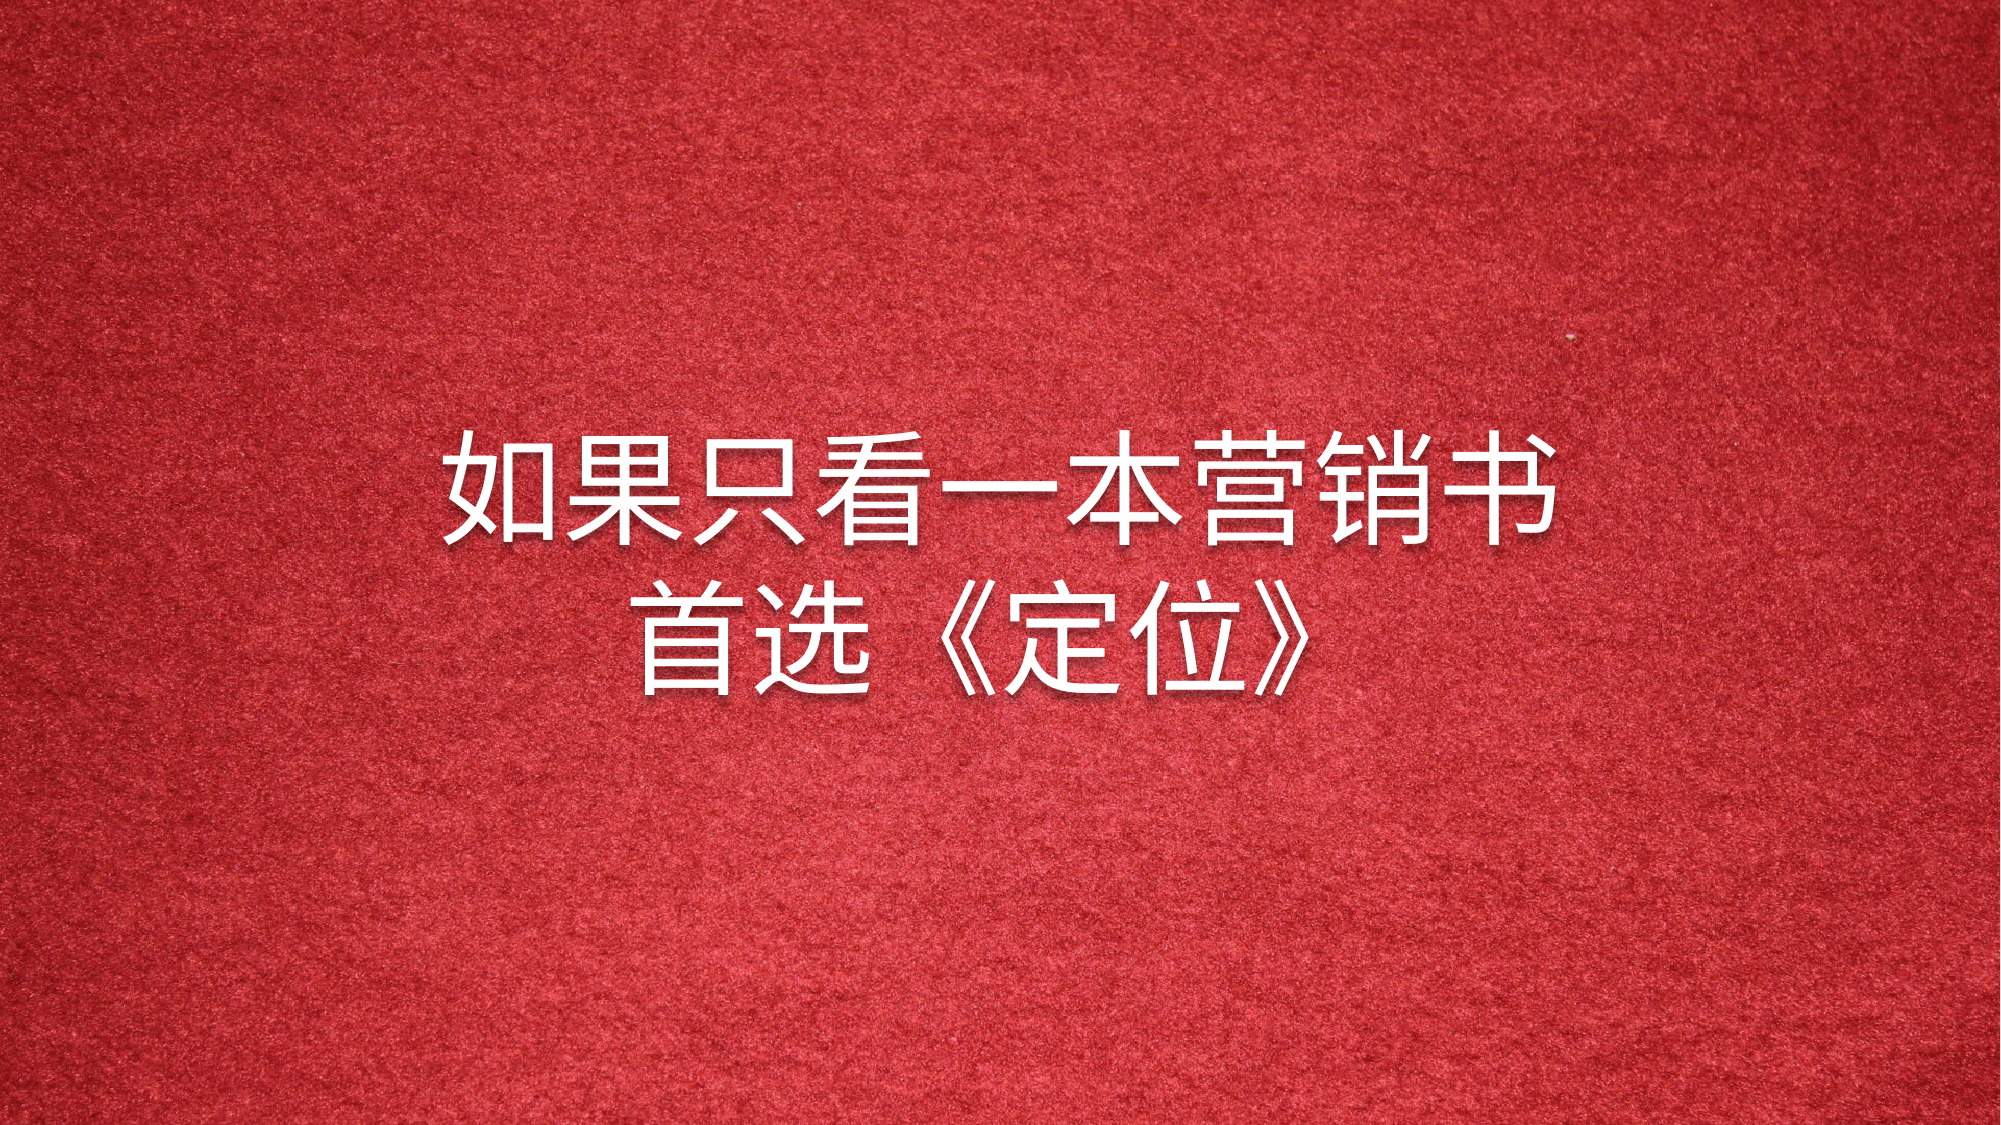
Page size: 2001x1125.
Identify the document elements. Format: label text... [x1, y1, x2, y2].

text_box 如果只看一本营销书 首选《定位》 [0, 403, 2000, 719]
picture [0, 0, 2001, 1125]
